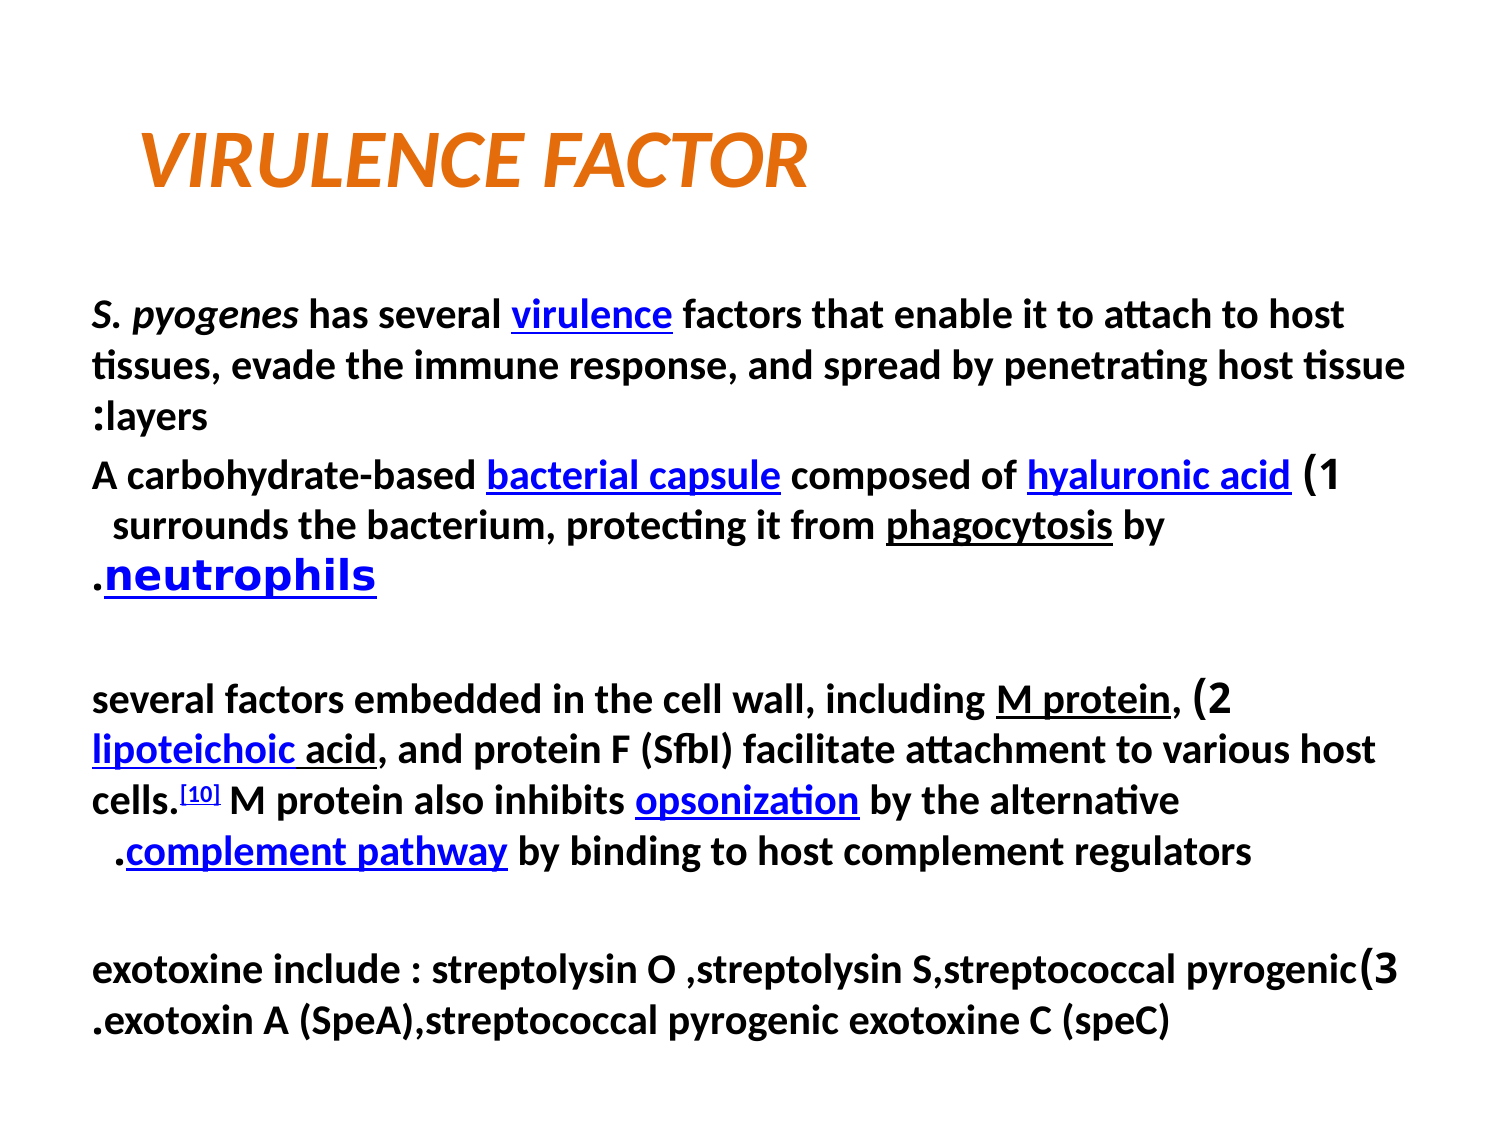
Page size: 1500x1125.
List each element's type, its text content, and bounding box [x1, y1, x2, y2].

title VIRULENCE FACTOR [100, 90, 1451, 218]
list S. pyogenes has several virulence factors that enable it to attach to host tissues, evade the immune response, and spread by penetrating host tissue layers: 1) A carbohydrate-based bacterial capsule composed of hyaluronic acid surrounds the bacterium, protecting it from phagocytosis by neutrophils. 2)several factors embedded in the cell wall, including M protein, lipoteichoic acid, and protein F (SfbI) facilitate attachment to various host cells.[10] M protein also inhibits opsonization by the alternative complement pathway by binding to host complement regulators. 3)exotoxine include : streptolysin O ,streptolysin S,streptococcal pyrogenic exotoxin A (SpeA),streptococcal pyrogenic exotoxine C (speC). [76, 278, 1447, 1059]
